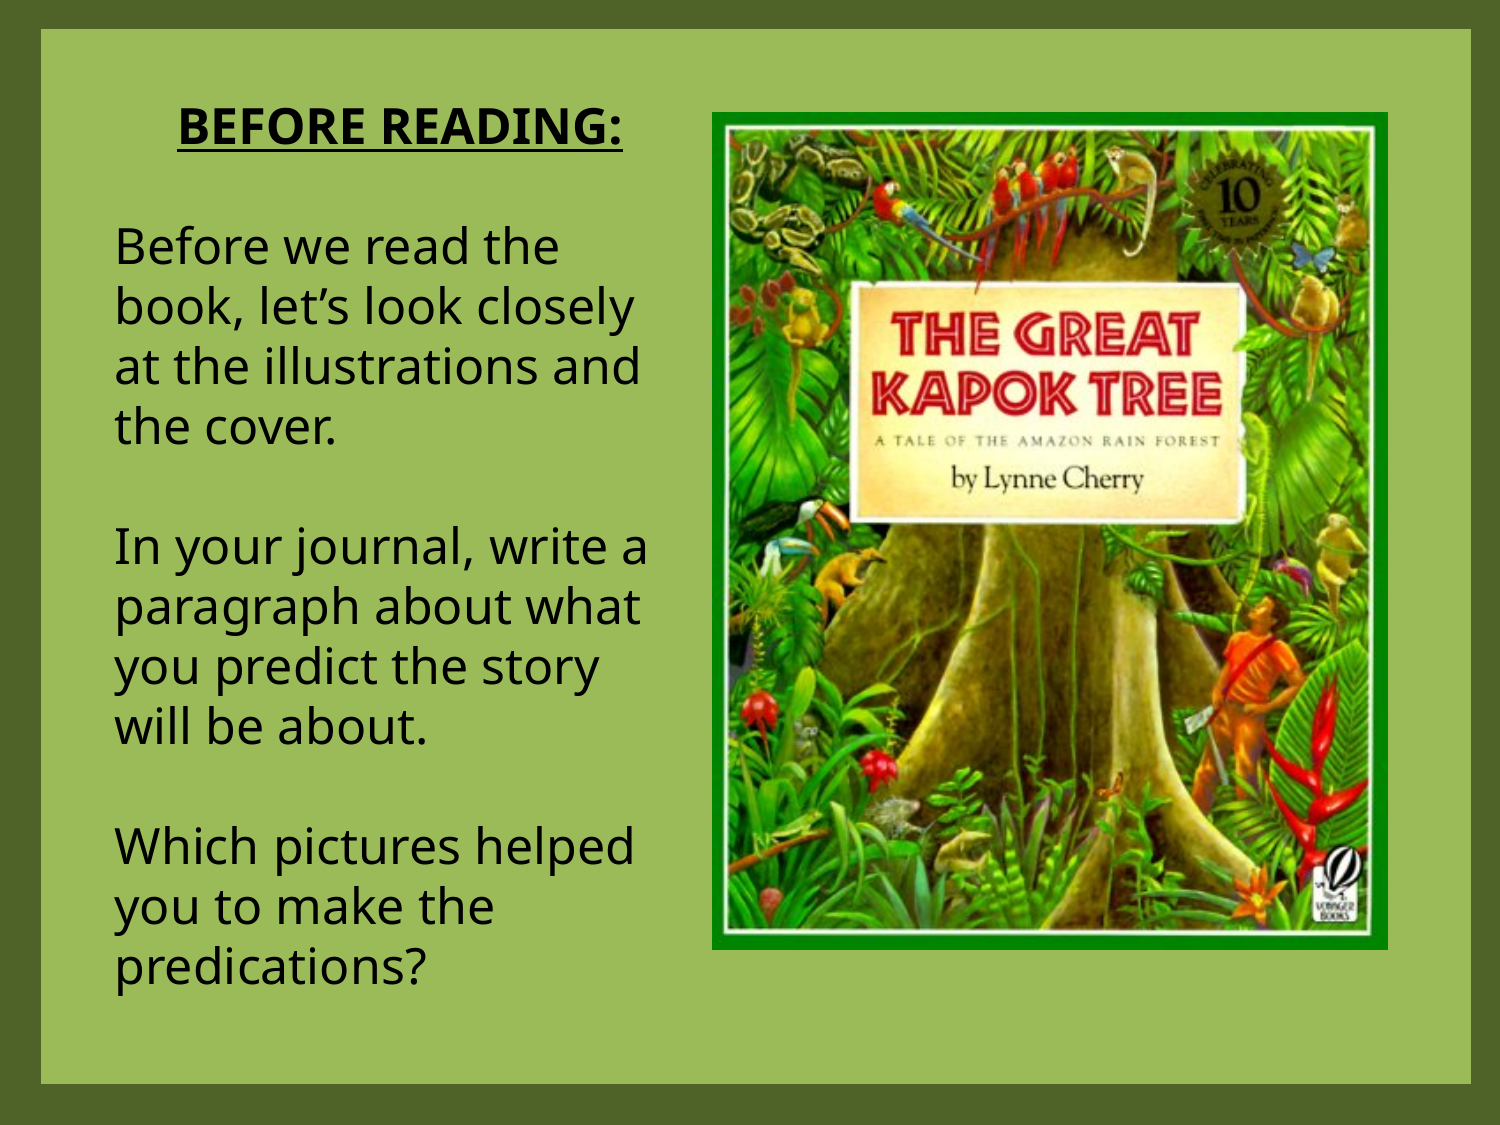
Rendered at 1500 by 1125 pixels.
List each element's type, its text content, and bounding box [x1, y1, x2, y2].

text_box BEFORE READING: Before we read the book, let’s look closely at the illustrations and the cover. In your journal, write a paragraph about what you predict the story will be about. Which pictures helped you to make the predications? [99, 87, 700, 1048]
text_box [35, 23, 1477, 1089]
picture [712, 112, 1389, 951]
